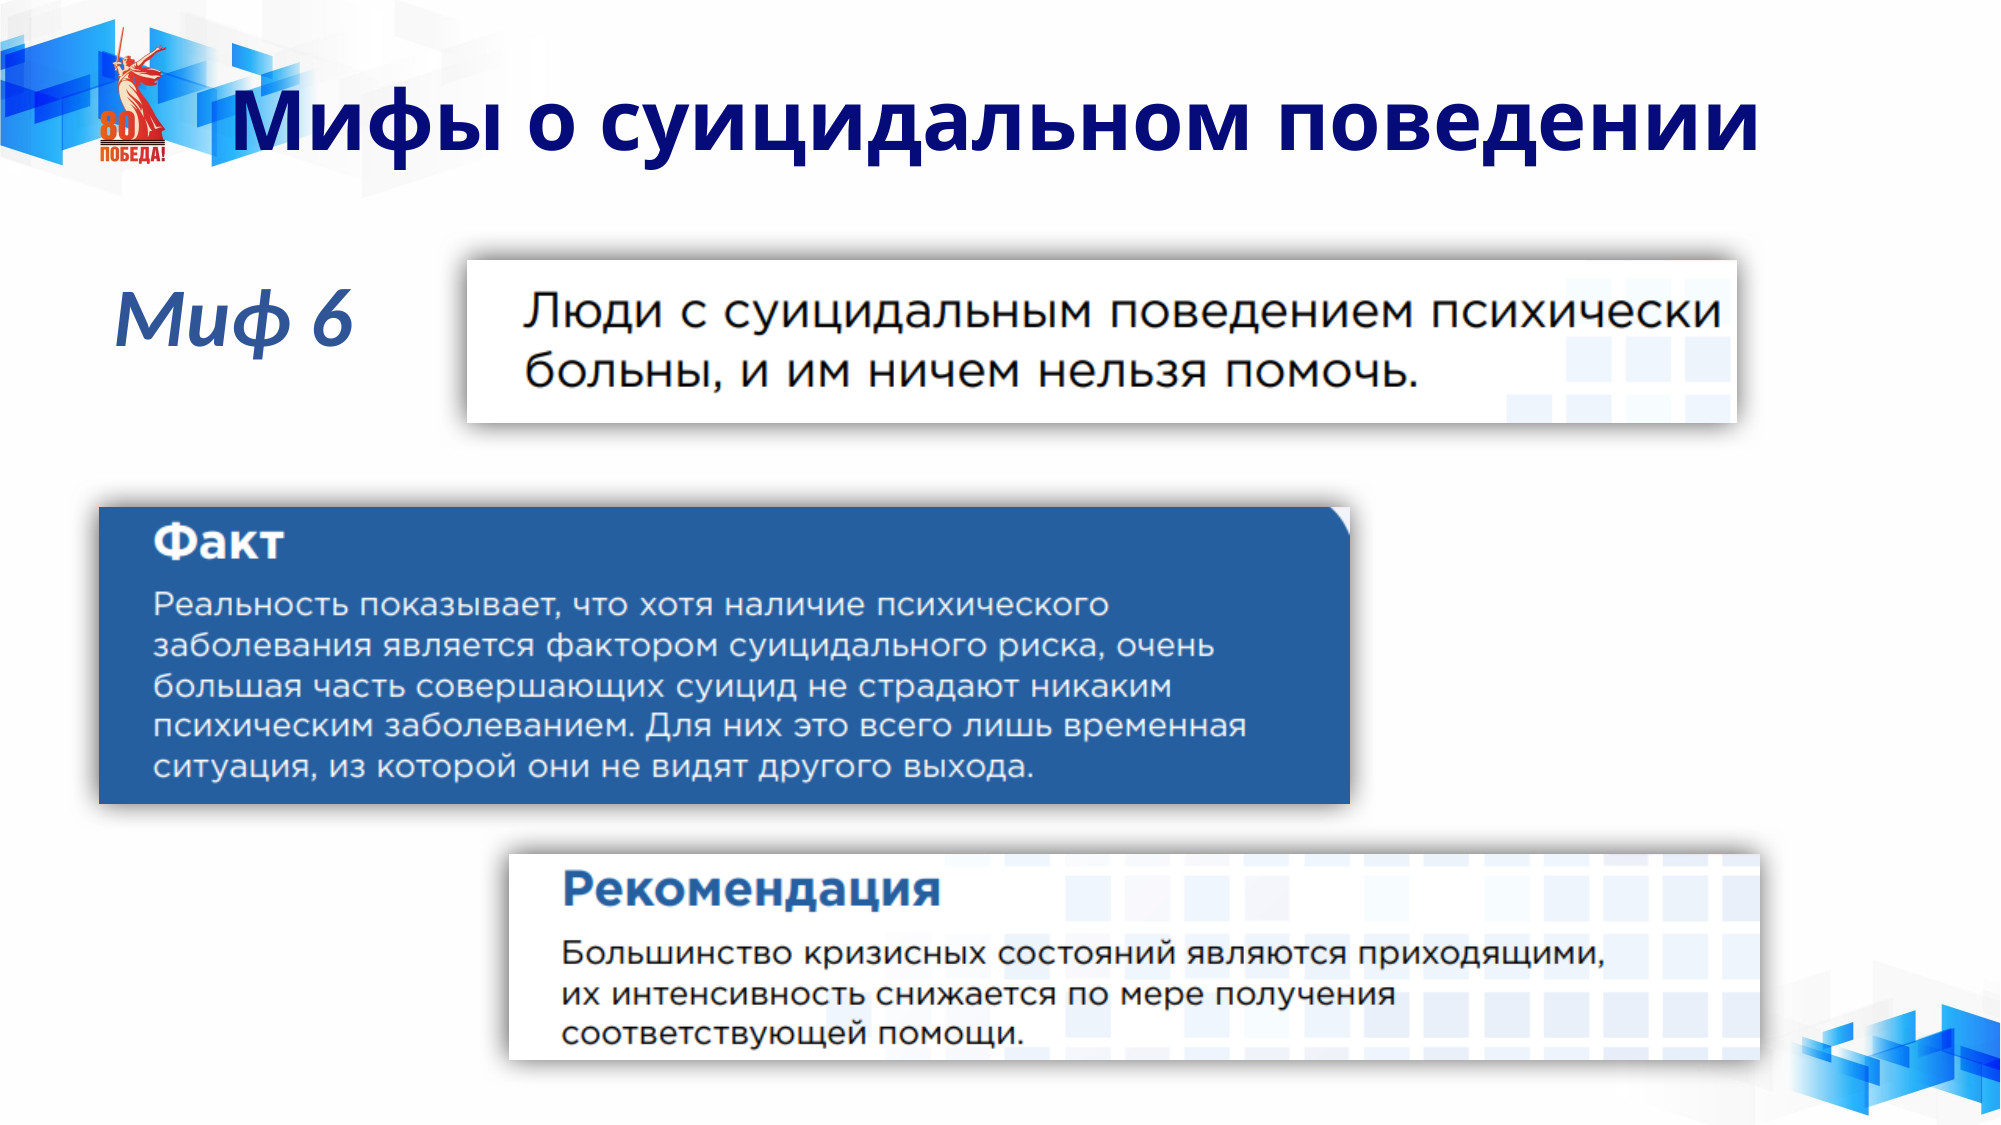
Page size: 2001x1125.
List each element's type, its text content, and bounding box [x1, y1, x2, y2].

title Мифы о суицидальном поведении [133, 71, 1859, 176]
text_box Миф 6 [99, 255, 393, 371]
picture [0, 0, 2001, 1125]
